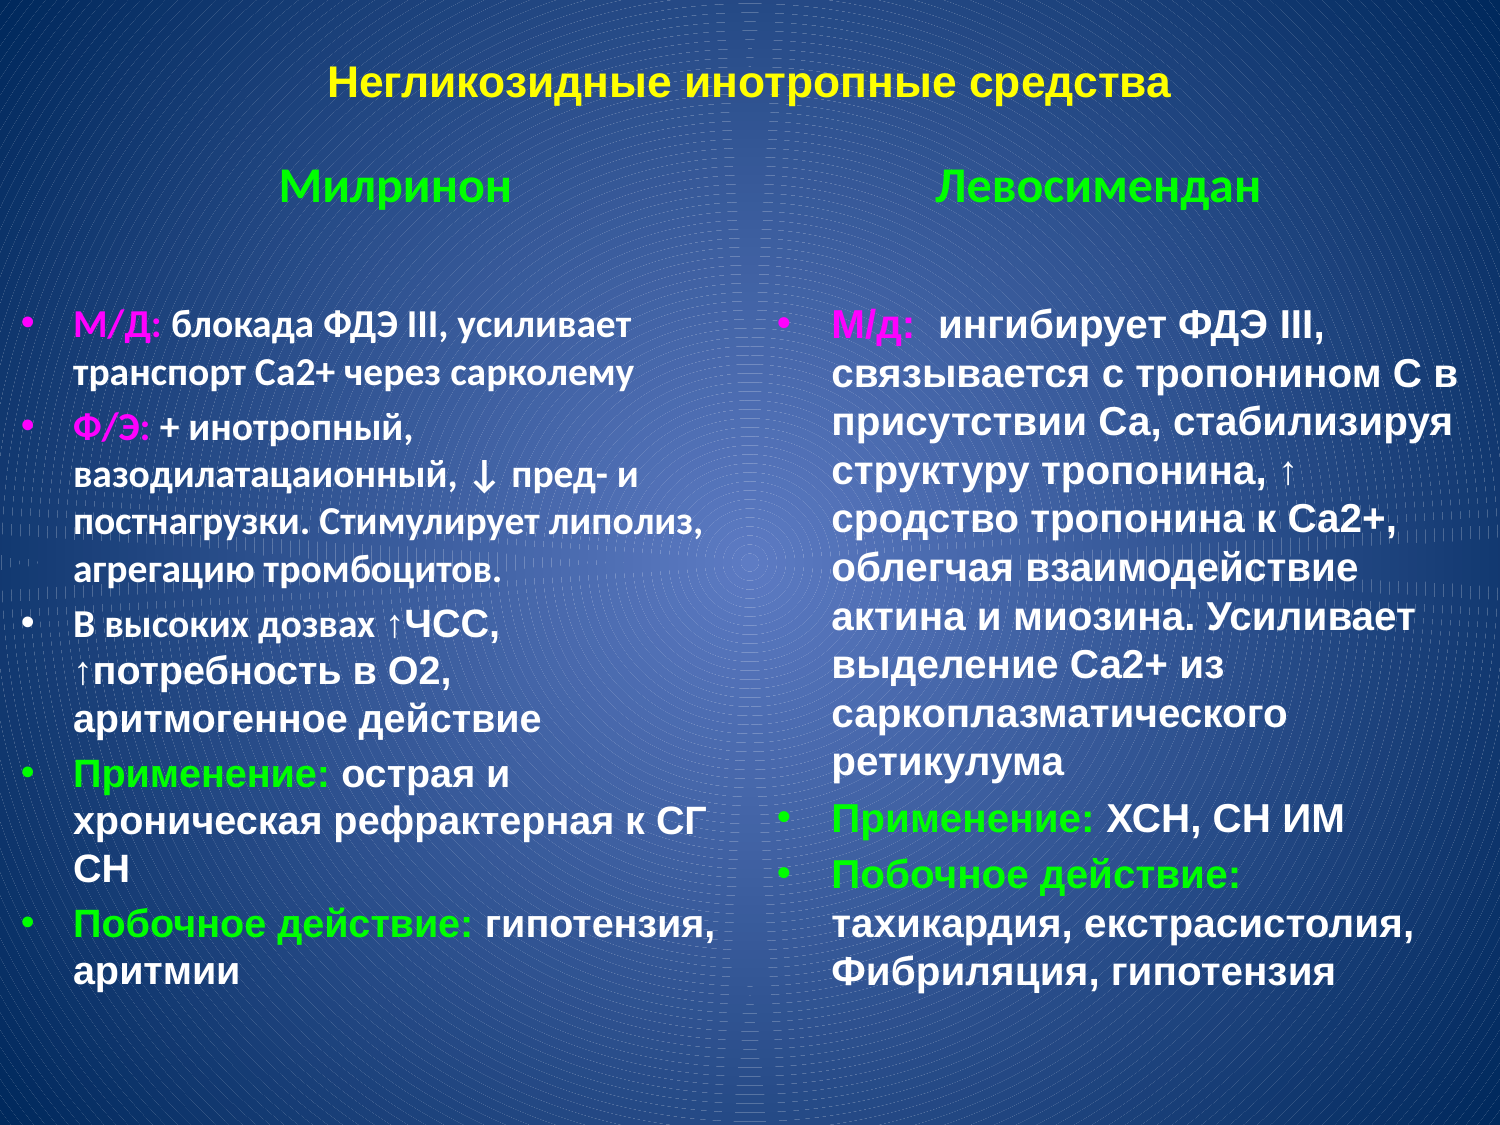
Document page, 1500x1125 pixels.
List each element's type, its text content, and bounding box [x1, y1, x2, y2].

list М/Д: блокада ФДЭ III, усиливает транспорт Са2+ через сарколему Ф/Э: + инотропный, вазодилатацаионный, ↓ пред- и постнагрузки. Стимулирует липолиз, агрегацию тромбоцитов. В высоких дозвах ↑ЧСС, ↑потребность в О2, аритмогенное действие Применение: острая и хроническая рефрактерная к СГ СН Побочное действие: гипотензия, аритмии [5, 290, 738, 1005]
list М/д: ингибирует ФДЭ III, связывается с тропонином С в присутствии Са, стабилизируя структуру тропонина, ↑ сродство тропонина к Са2+, облегчая взаимодействие актина и миозина. Усиливает выделение Са2+ из саркоплазматического ретикулума Применение: ХСН, СН ИМ Побочное действие: тахикардия, екстрасистолия, Фибриляция, гипотензия [761, 290, 1483, 1035]
title Негликозидные инотропные средства [75, 45, 1425, 114]
list Левосимендан [773, 137, 1424, 220]
list Милринон [64, 137, 726, 220]
